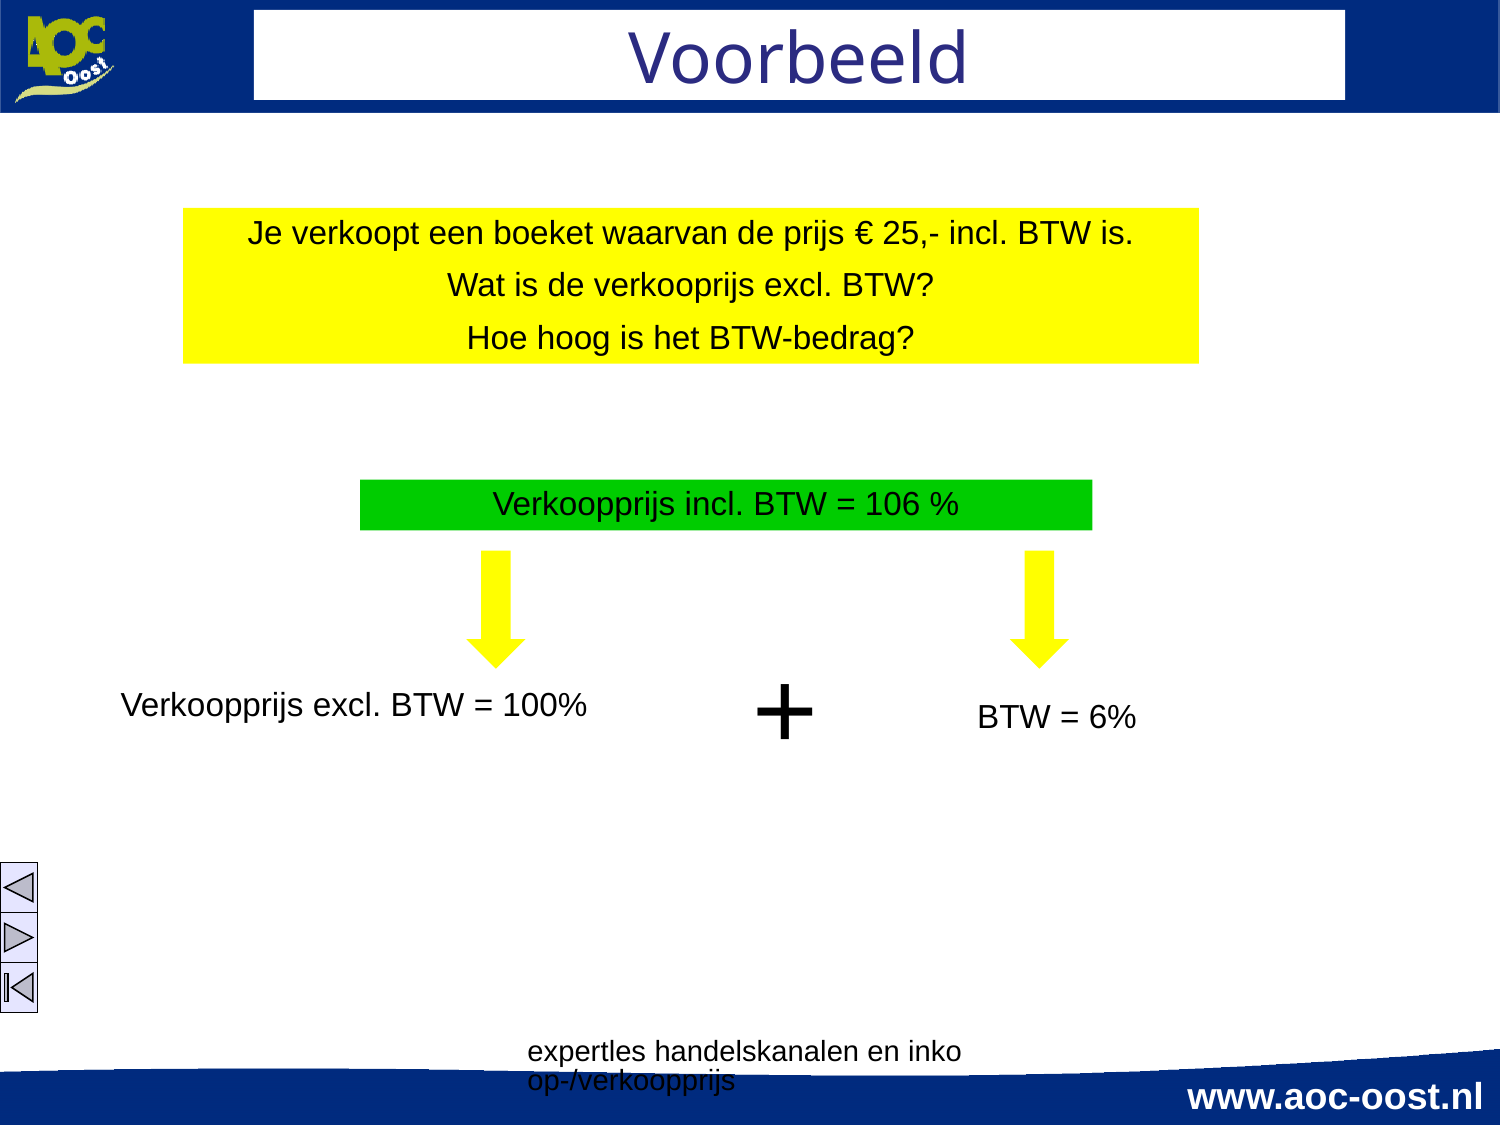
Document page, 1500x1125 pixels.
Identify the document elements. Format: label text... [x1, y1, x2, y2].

text_box Verkoopprijs incl. BTW = 106 % [360, 479, 1093, 531]
title Voorbeeld [253, 9, 1346, 101]
footer expertles handelskanalen en inkoop-/verkoopprijs [512, 1024, 988, 1101]
text_box + [690, 645, 880, 782]
text_box Verkoopprijs excl. BTW = 100% [53, 680, 656, 732]
text_box [1009, 550, 1070, 669]
text_box BTW = 6% [915, 692, 1199, 743]
picture [0, 0, 1500, 113]
text_box [466, 550, 526, 669]
picture [0, 1049, 1500, 1125]
text_box Je verkoopt een boeket waarvan de prijs € 25,- incl. BTW is. Wat is de verkooprijs excl. BTW? Hoe hoog is het BTW-bedrag? [183, 207, 1199, 364]
